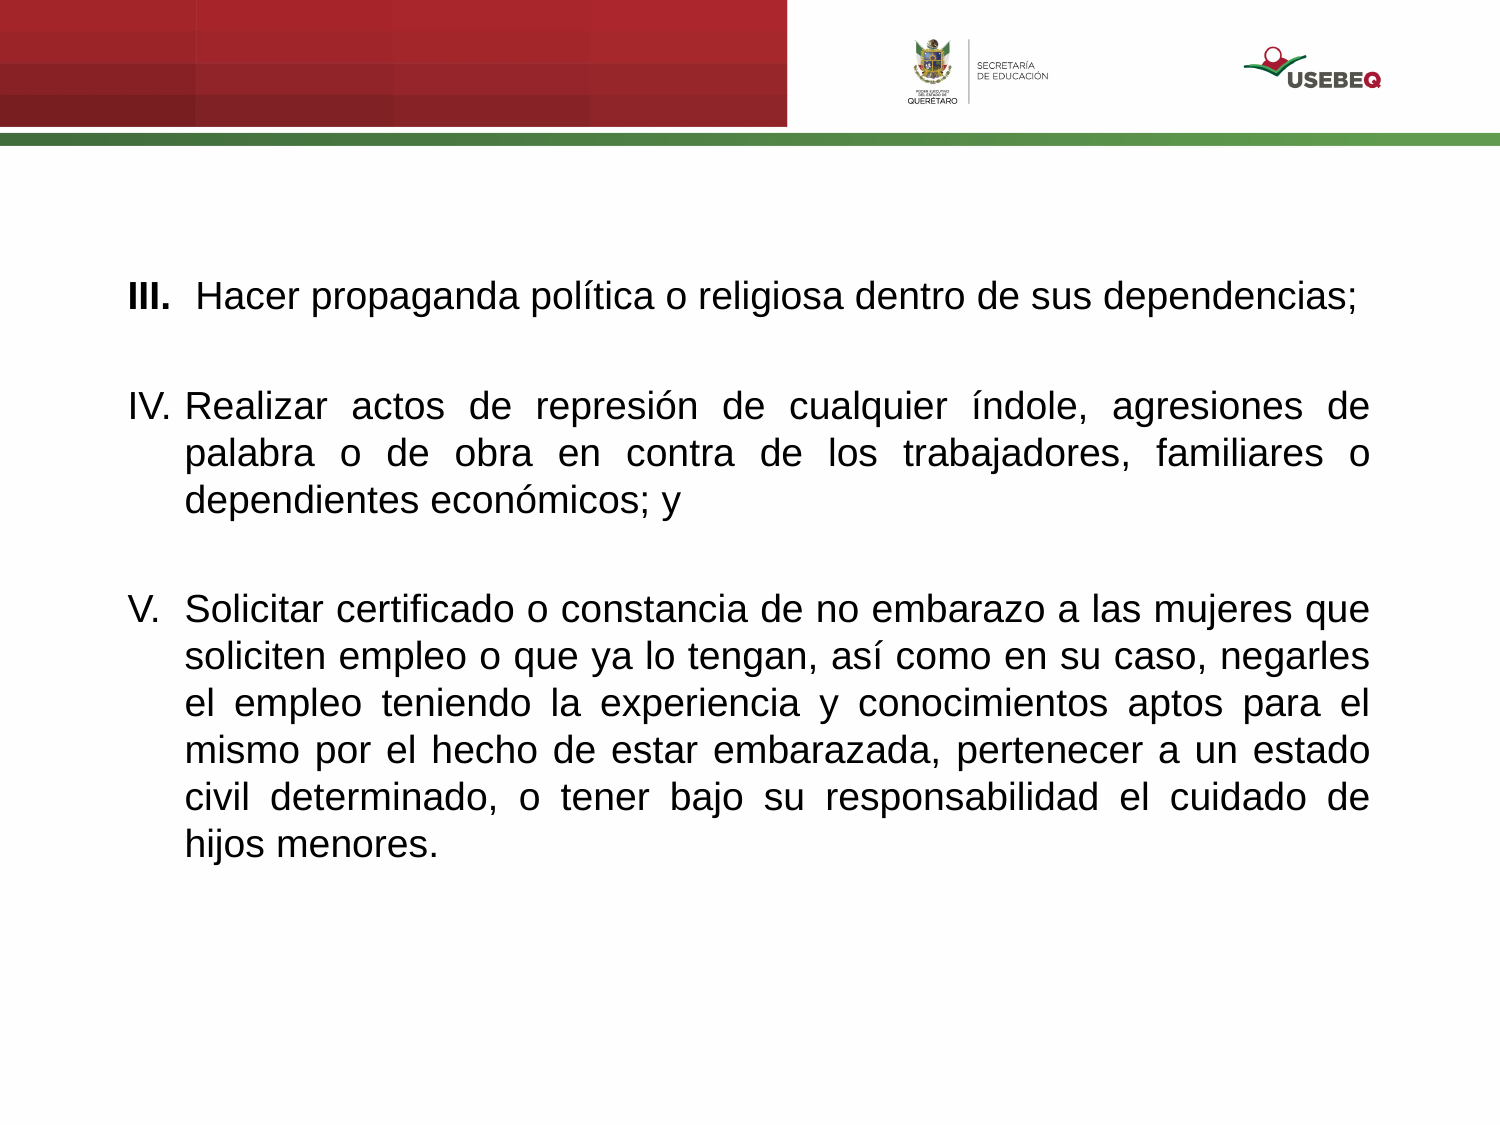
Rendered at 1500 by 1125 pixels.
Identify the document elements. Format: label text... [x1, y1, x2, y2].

picture [0, 0, 1500, 1125]
list III. Hacer propaganda política o religiosa dentro de sus dependencias; IV. Realizar actos de represión de cualquier índole, agresiones de palabra o de obra en contra de los trabajadores, familiares o dependientes económicos; y V. Solicitar certificado o constancia de no embarazo a las mujeres que soliciten empleo o que ya lo tengan, así como en su caso, negarles el empleo teniendo la experiencia y conocimientos aptos para el mismo por el hecho de estar embarazada, pertenecer a un estado civil determinado, o tener bajo su responsabilidad el cuidado de hijos menores. [112, 208, 1388, 1063]
